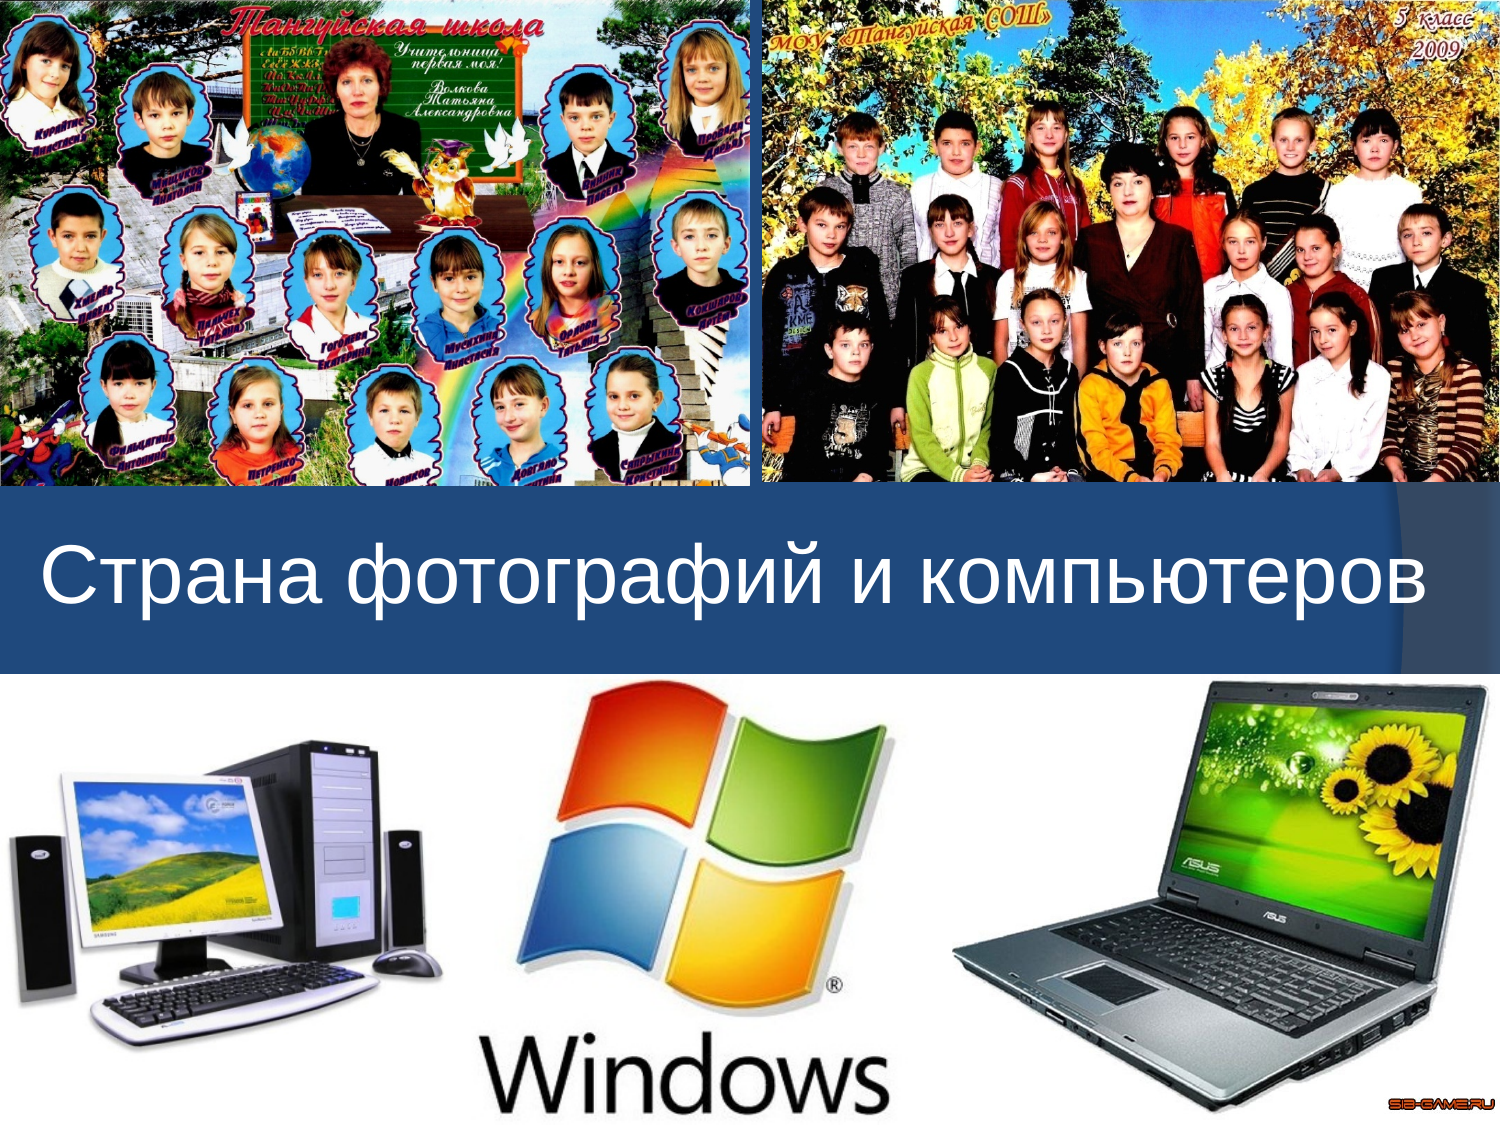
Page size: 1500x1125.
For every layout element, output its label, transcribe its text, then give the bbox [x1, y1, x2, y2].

picture [0, 0, 751, 486]
picture [0, 674, 440, 1125]
picture [449, 674, 952, 1125]
picture [961, 674, 1500, 1125]
text_box Страна фотографий и компьютеров [24, 512, 1500, 628]
picture [762, 0, 1500, 482]
